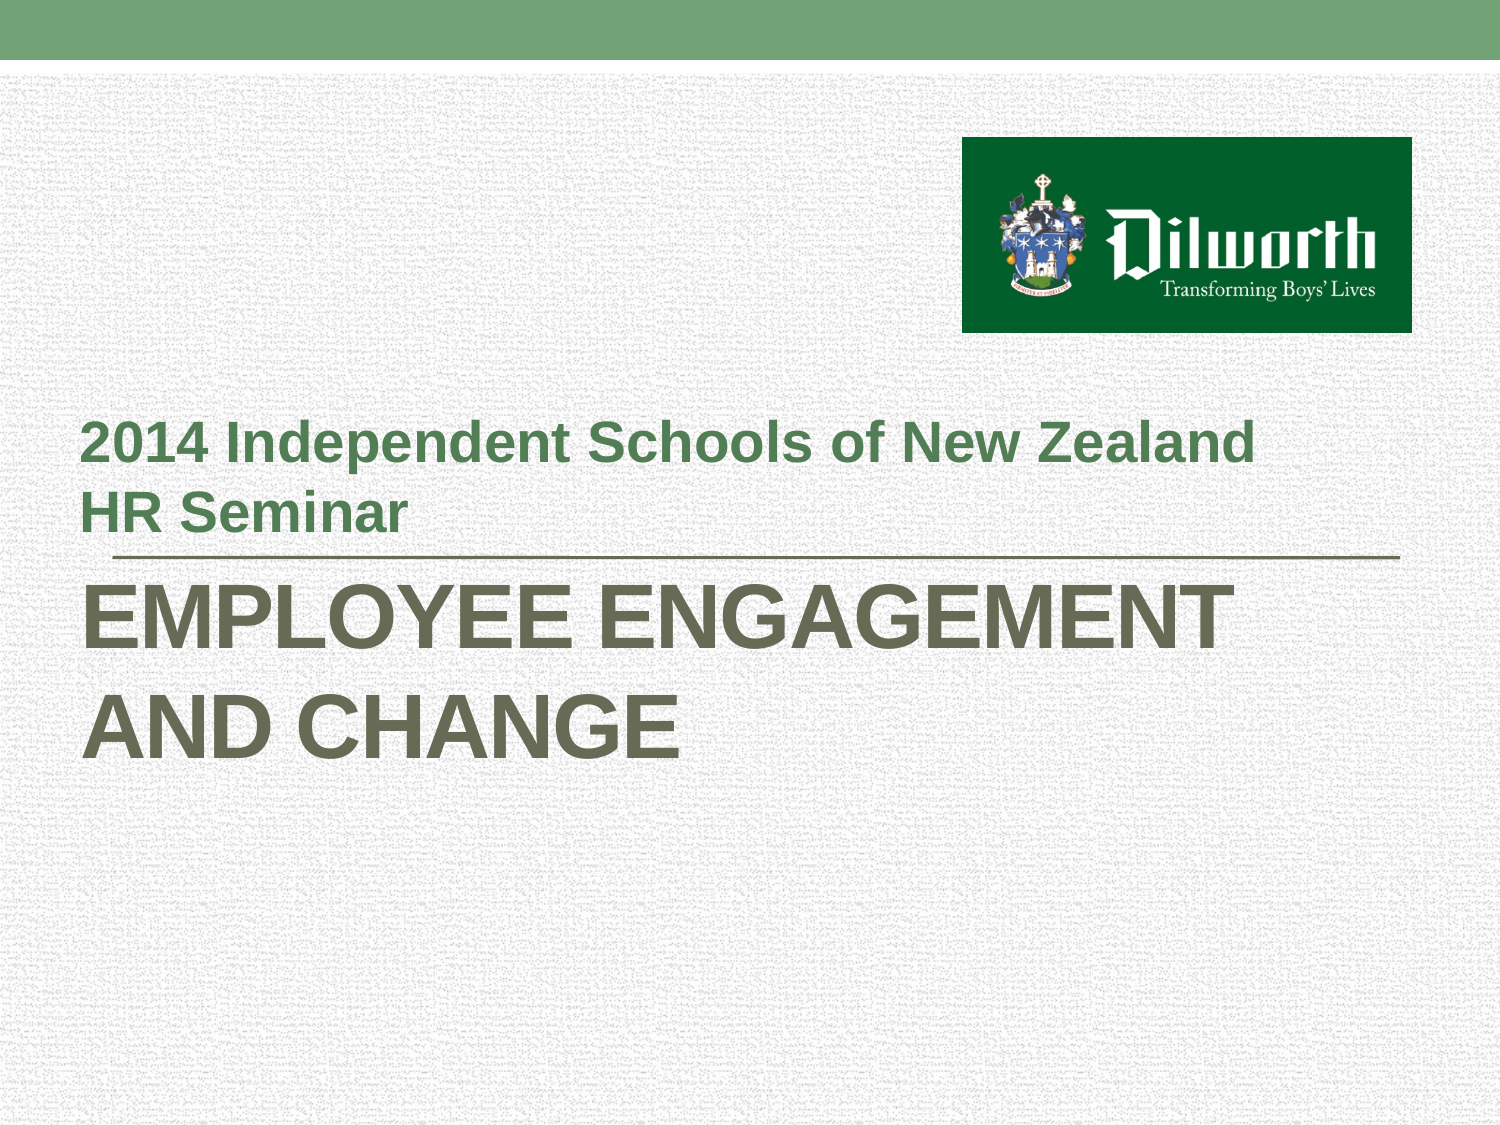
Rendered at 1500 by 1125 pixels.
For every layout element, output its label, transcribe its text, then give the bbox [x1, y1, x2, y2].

picture [962, 136, 1412, 334]
text_box 2014 Independent Schools of New Zealand HR Seminar [64, 397, 1341, 552]
title EMPLOYEE ENGAGEMENT AND Change [64, 621, 1353, 785]
